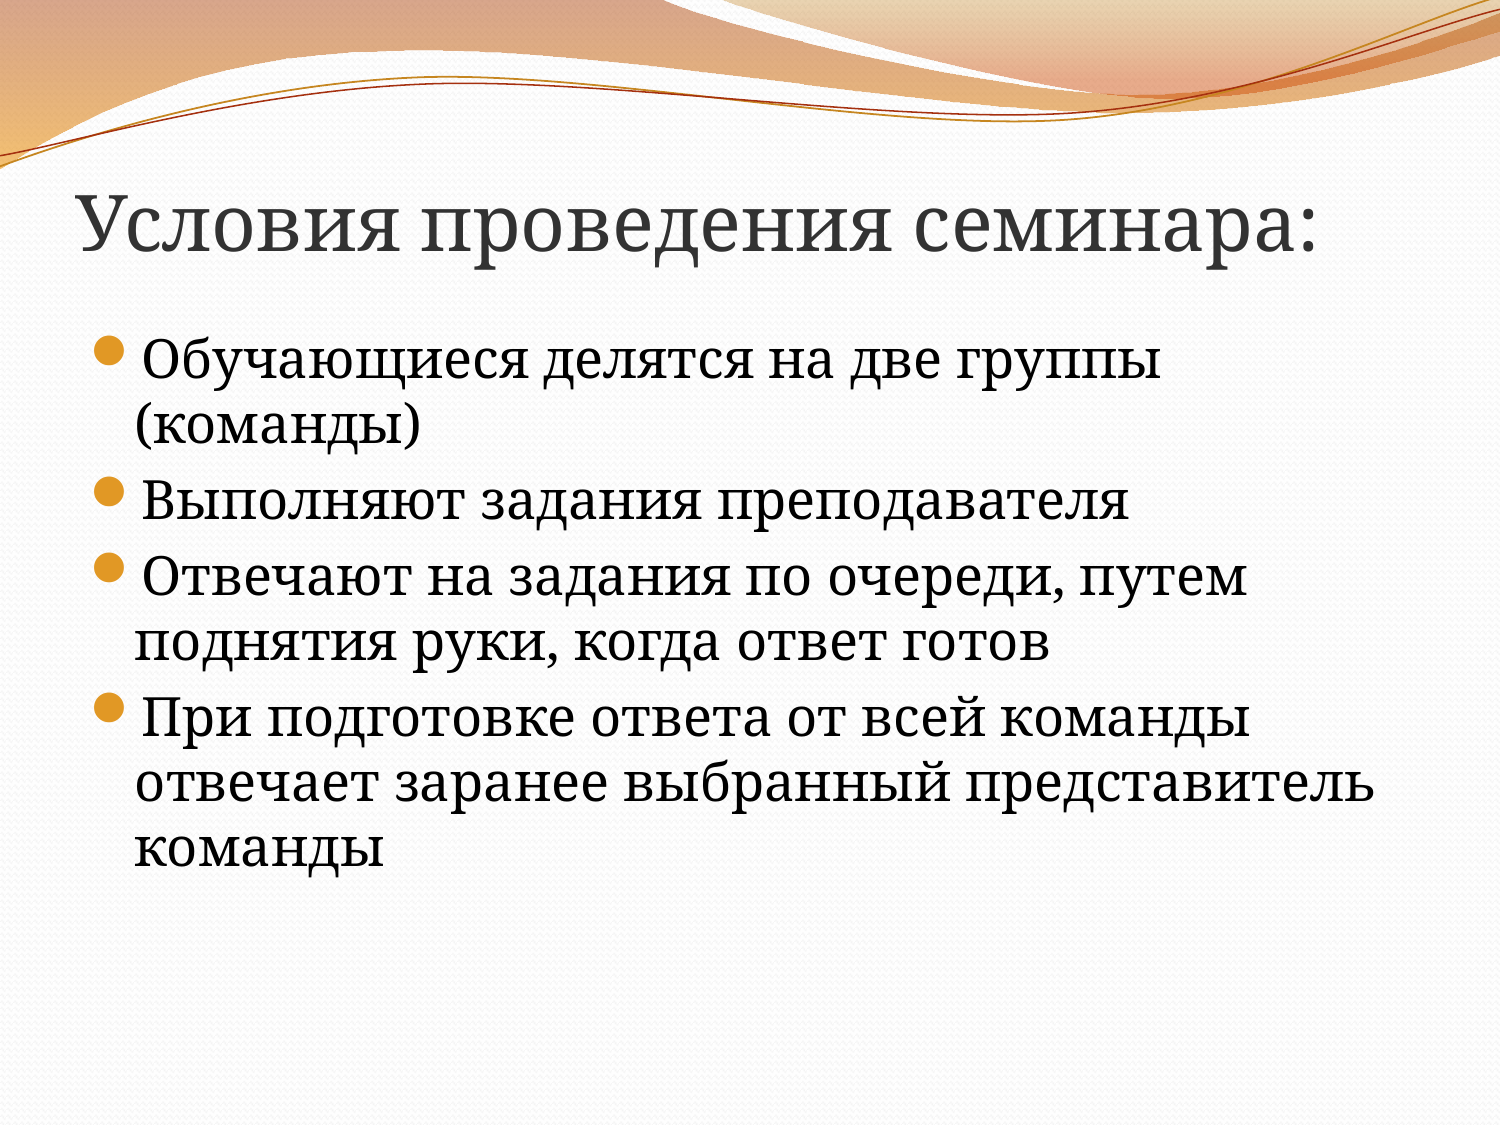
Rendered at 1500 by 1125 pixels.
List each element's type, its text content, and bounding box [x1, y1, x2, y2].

title Условия проведения семинара: [75, 115, 1425, 268]
list Обучающиеся делятся на две группы (команды) Выполняют задания преподавателя Отвечают на задания по очереди, путем поднятия руки, когда ответ готов При подготовке ответа от всей команды отвечает заранее выбранный представитель команды [75, 317, 1425, 1038]
